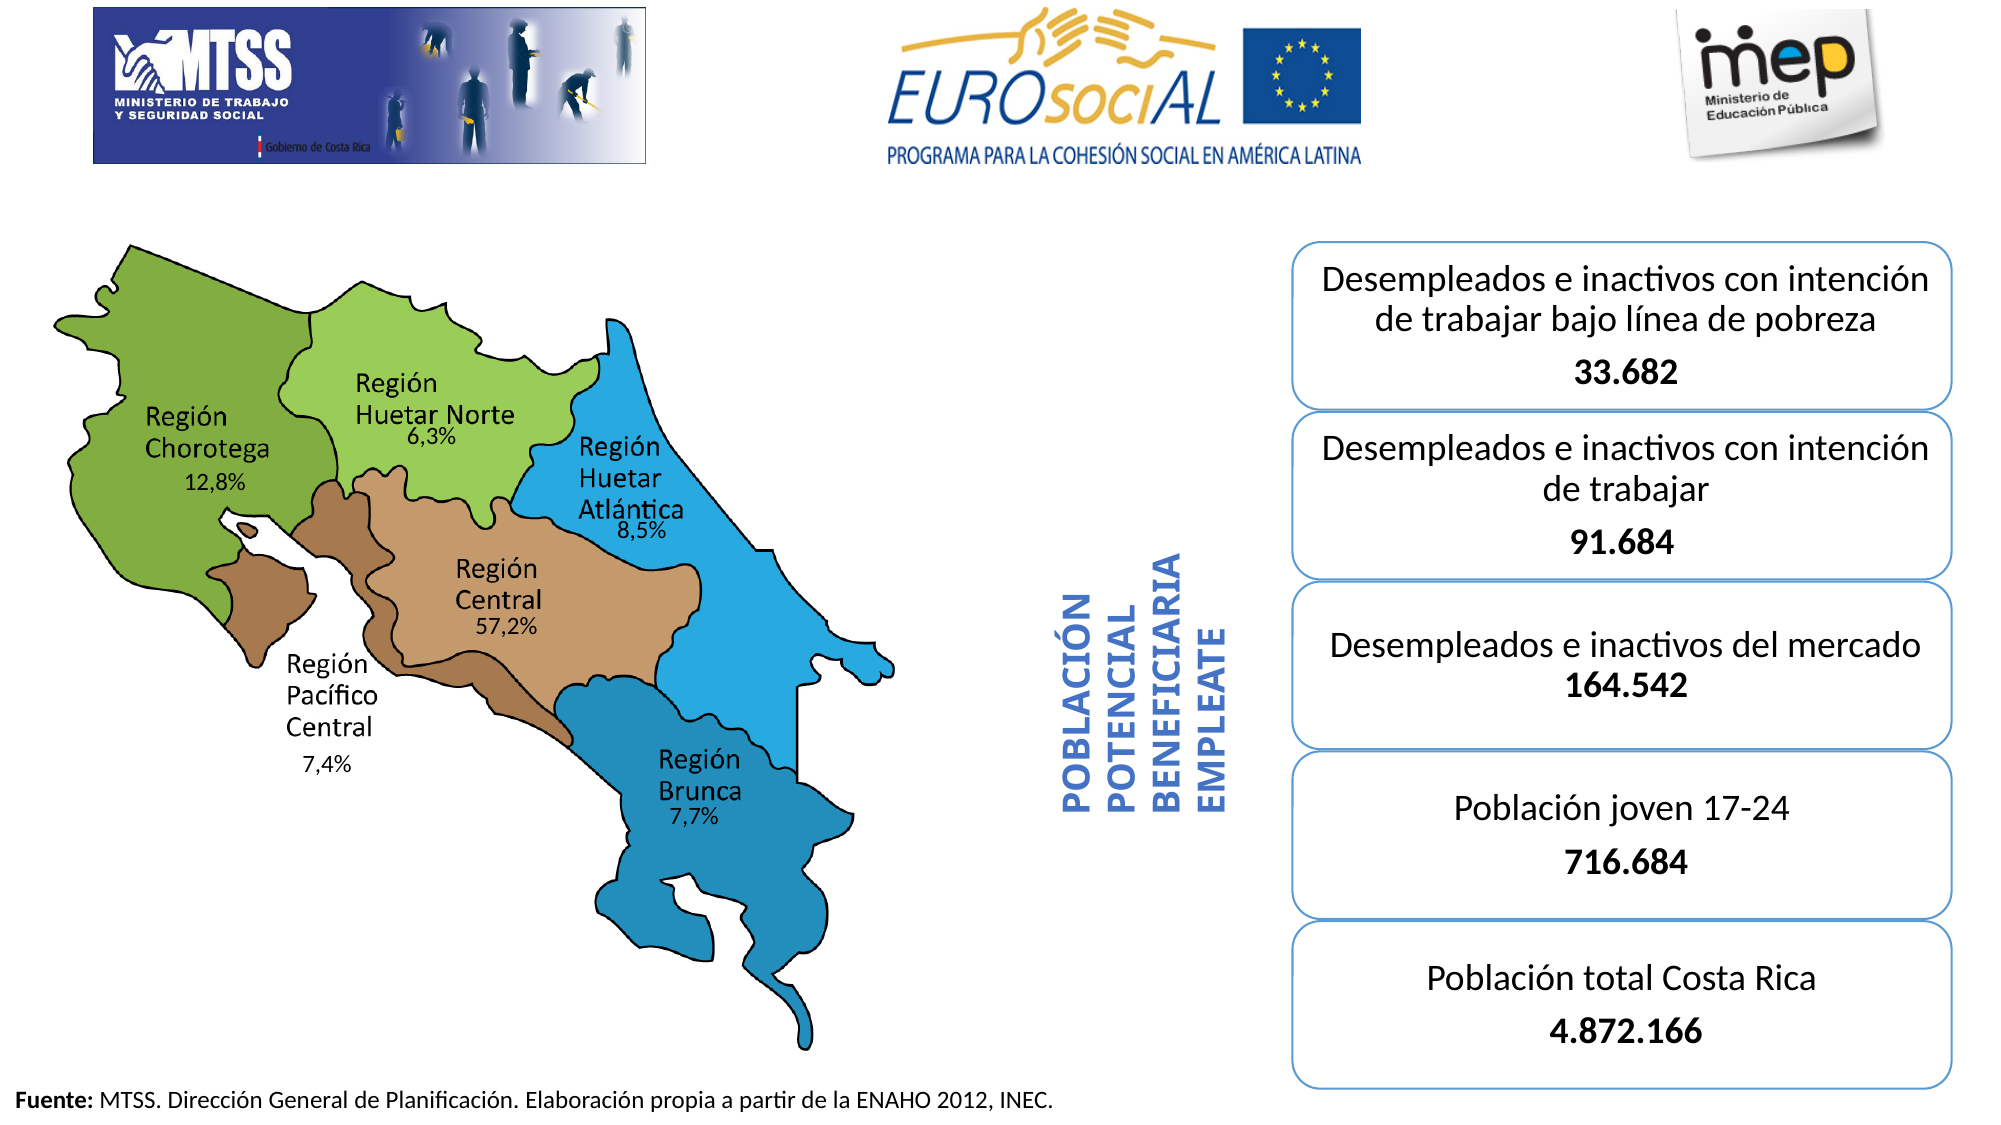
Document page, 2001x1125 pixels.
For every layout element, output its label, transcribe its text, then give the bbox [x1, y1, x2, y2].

picture [53, 243, 895, 1051]
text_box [1292, 241, 1952, 1089]
text_box POBLACIÓN POTENCIAL BENEFICIARIA EMPLEATE [1044, 366, 1166, 831]
text_box Fuente: MTSS. Dirección General de Planificación. Elaboración propia a partir de la ENAHO 2012, INEC. [0, 1061, 1701, 1122]
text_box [92, 7, 1885, 164]
